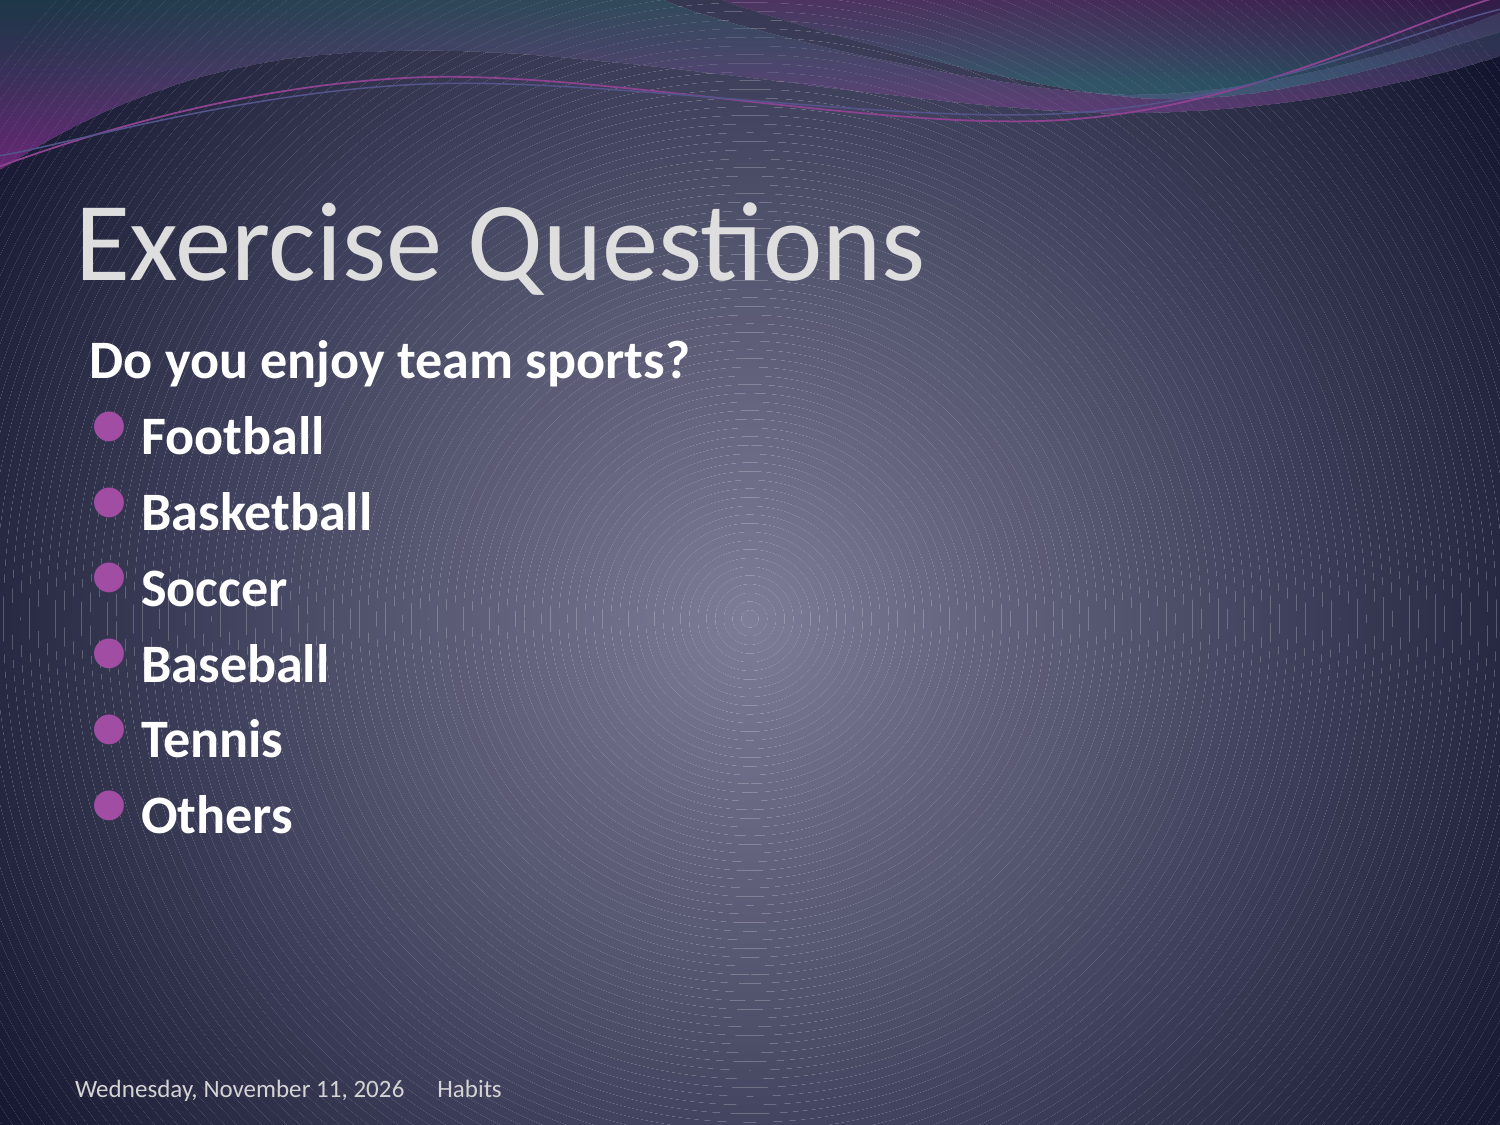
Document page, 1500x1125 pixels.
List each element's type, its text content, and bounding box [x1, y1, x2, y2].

title Exercise Questions [75, 115, 1425, 303]
list Do you enjoy team sports? Football Basketball Soccer Baseball Tennis Others [75, 317, 1425, 1038]
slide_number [75, 1042, 425, 1103]
footer Habits [437, 1042, 988, 1103]
